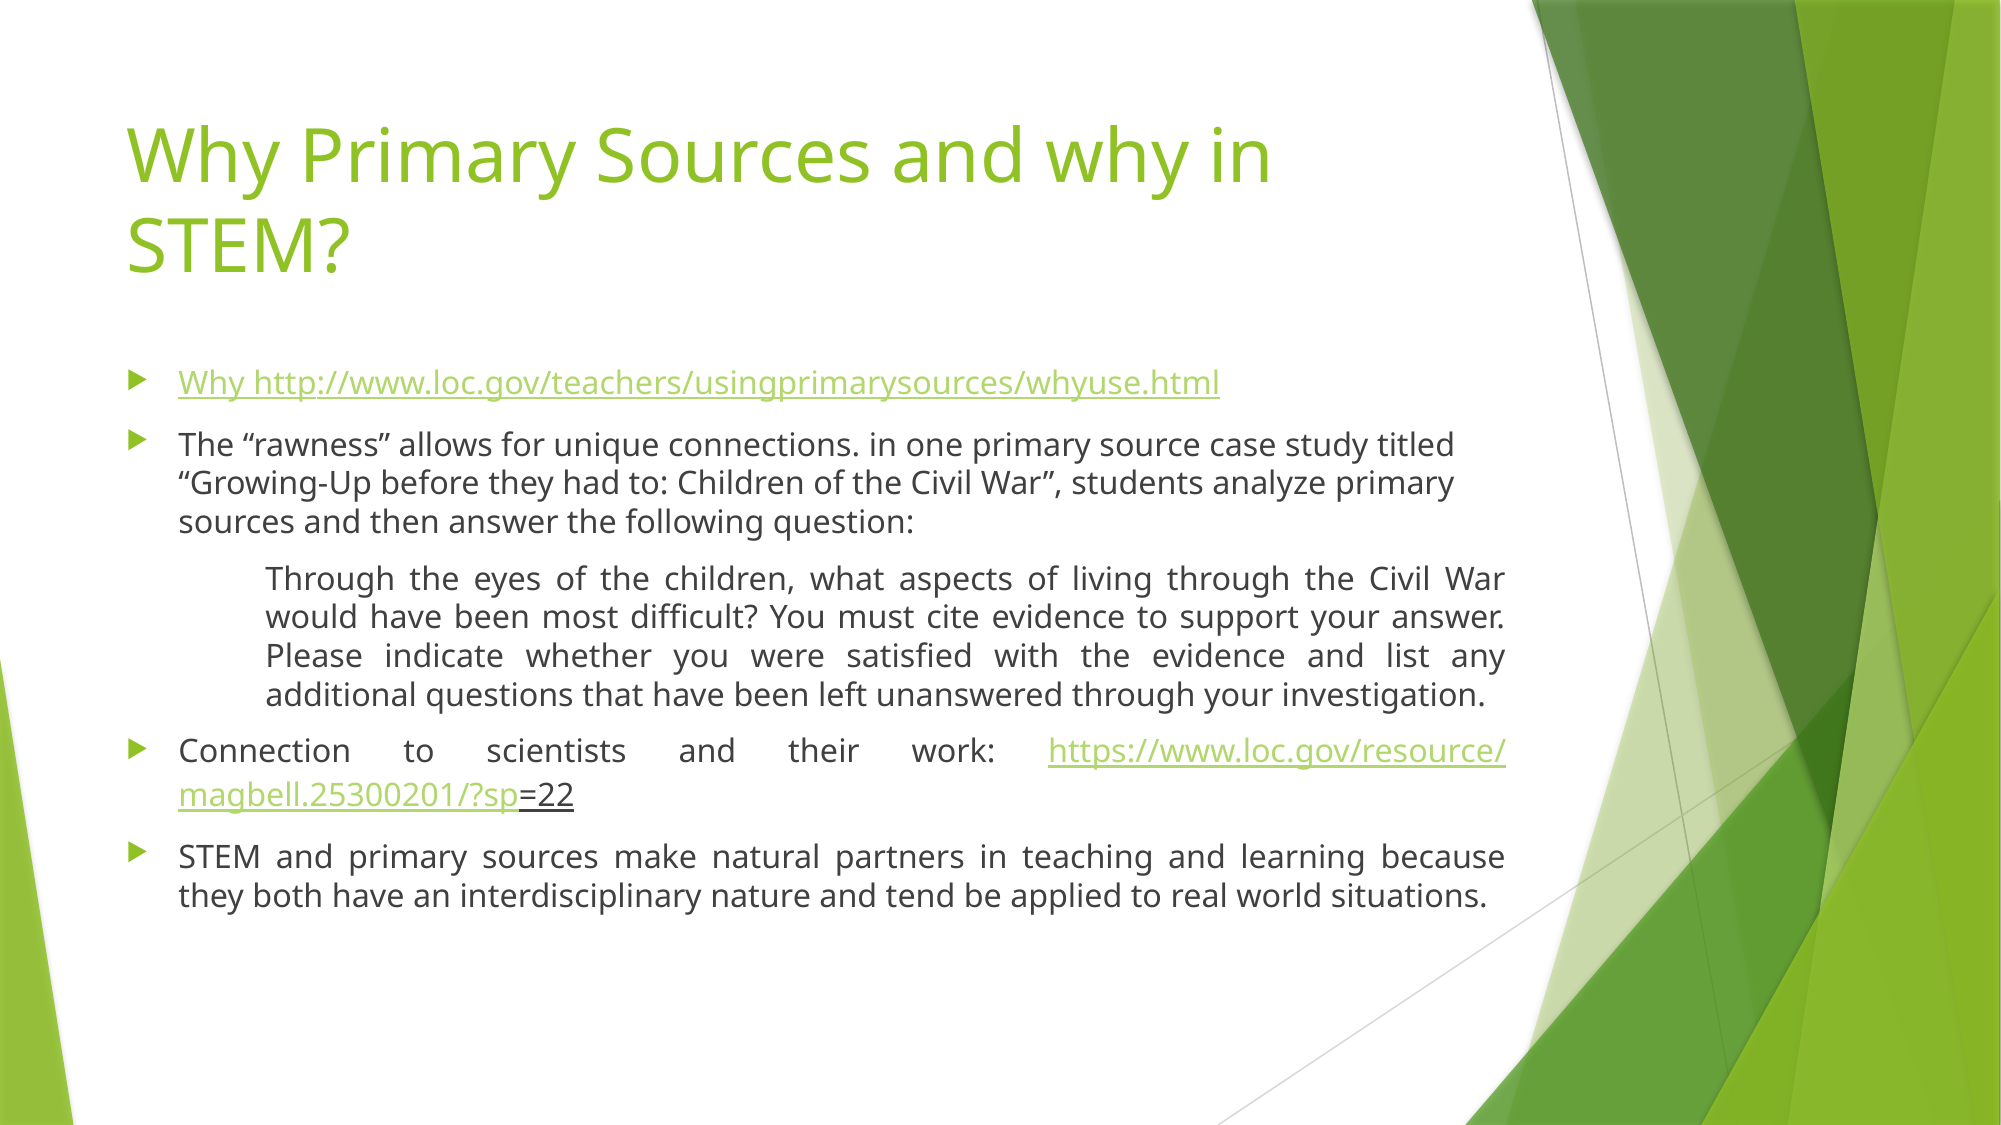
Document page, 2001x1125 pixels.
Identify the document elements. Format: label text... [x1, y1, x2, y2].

title Why Primary Sources and why in STEM? [111, 99, 1522, 317]
list Why http://www.loc.gov/teachers/usingprimarysources/whyuse.html The “rawness” allows for unique connections. in one primary source case study titled “Growing-Up before they had to: Children of the Civil War”, students analyze primary sources and then answer the following question: Through the eyes of the children, what aspects of living through the Civil War would have been most difficult? You must cite evidence to support your answer. Please indicate whether you were satisfied with the evidence and list any additional questions that have been left unanswered through your investigation. Connection to scientists and their work: https://www.loc.gov/resource/magbell.25300201/?sp=22 STEM and primary sources make natural partners in teaching and learning because they both have an interdisciplinary nature and tend be applied to real world situations. [111, 354, 1522, 992]
